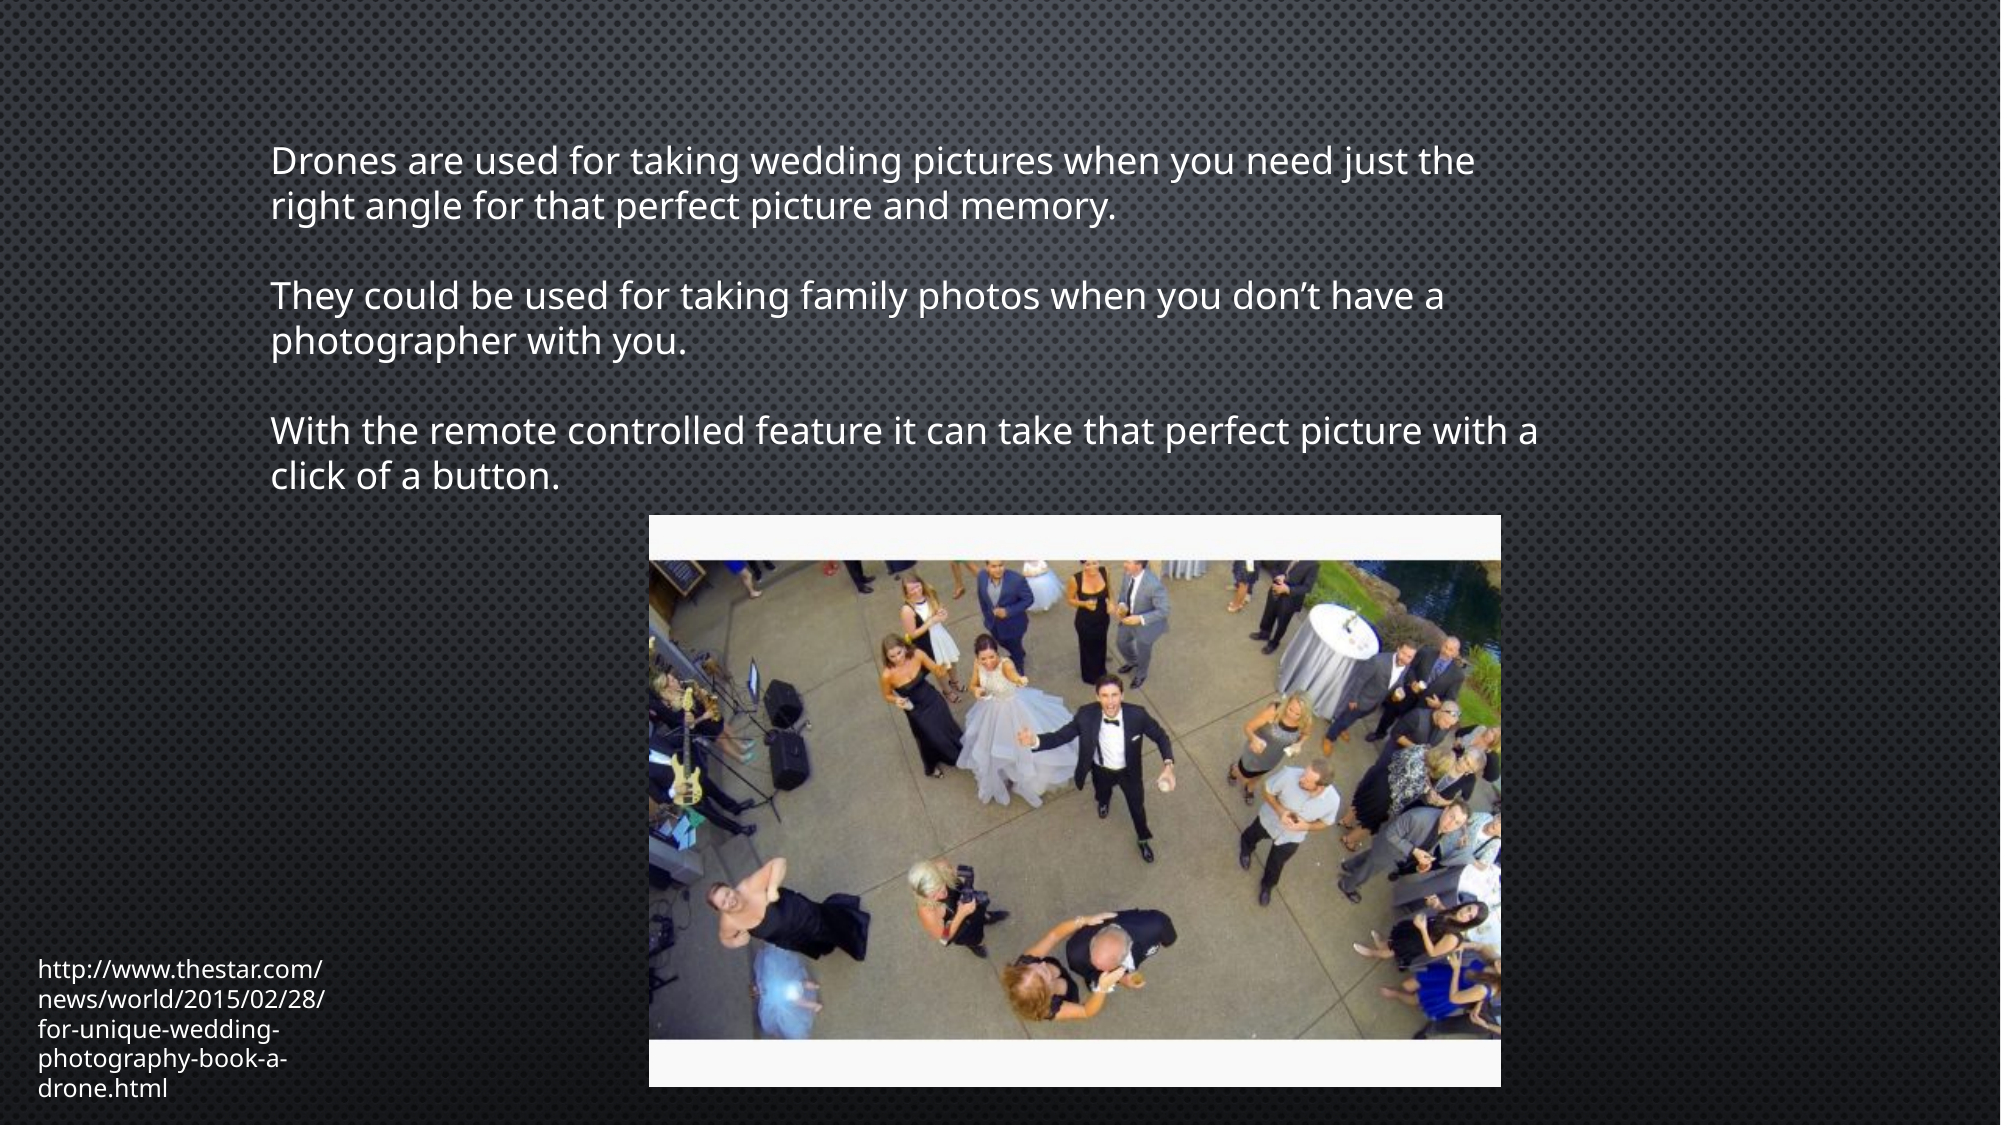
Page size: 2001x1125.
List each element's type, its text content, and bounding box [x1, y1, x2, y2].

picture [648, 515, 1501, 1087]
text_box Drones are used for taking wedding pictures when you need just the right angle for that perfect picture and memory. They could be used for taking family photos when you don’t have a photographer with you. With the remote controlled feature it can take that perfect picture with a click of a button. [255, 129, 1586, 595]
text_box http://www.thestar.com/news/world/2015/02/28/for-unique-wedding-photography-book-a-drone.html [22, 945, 379, 1111]
